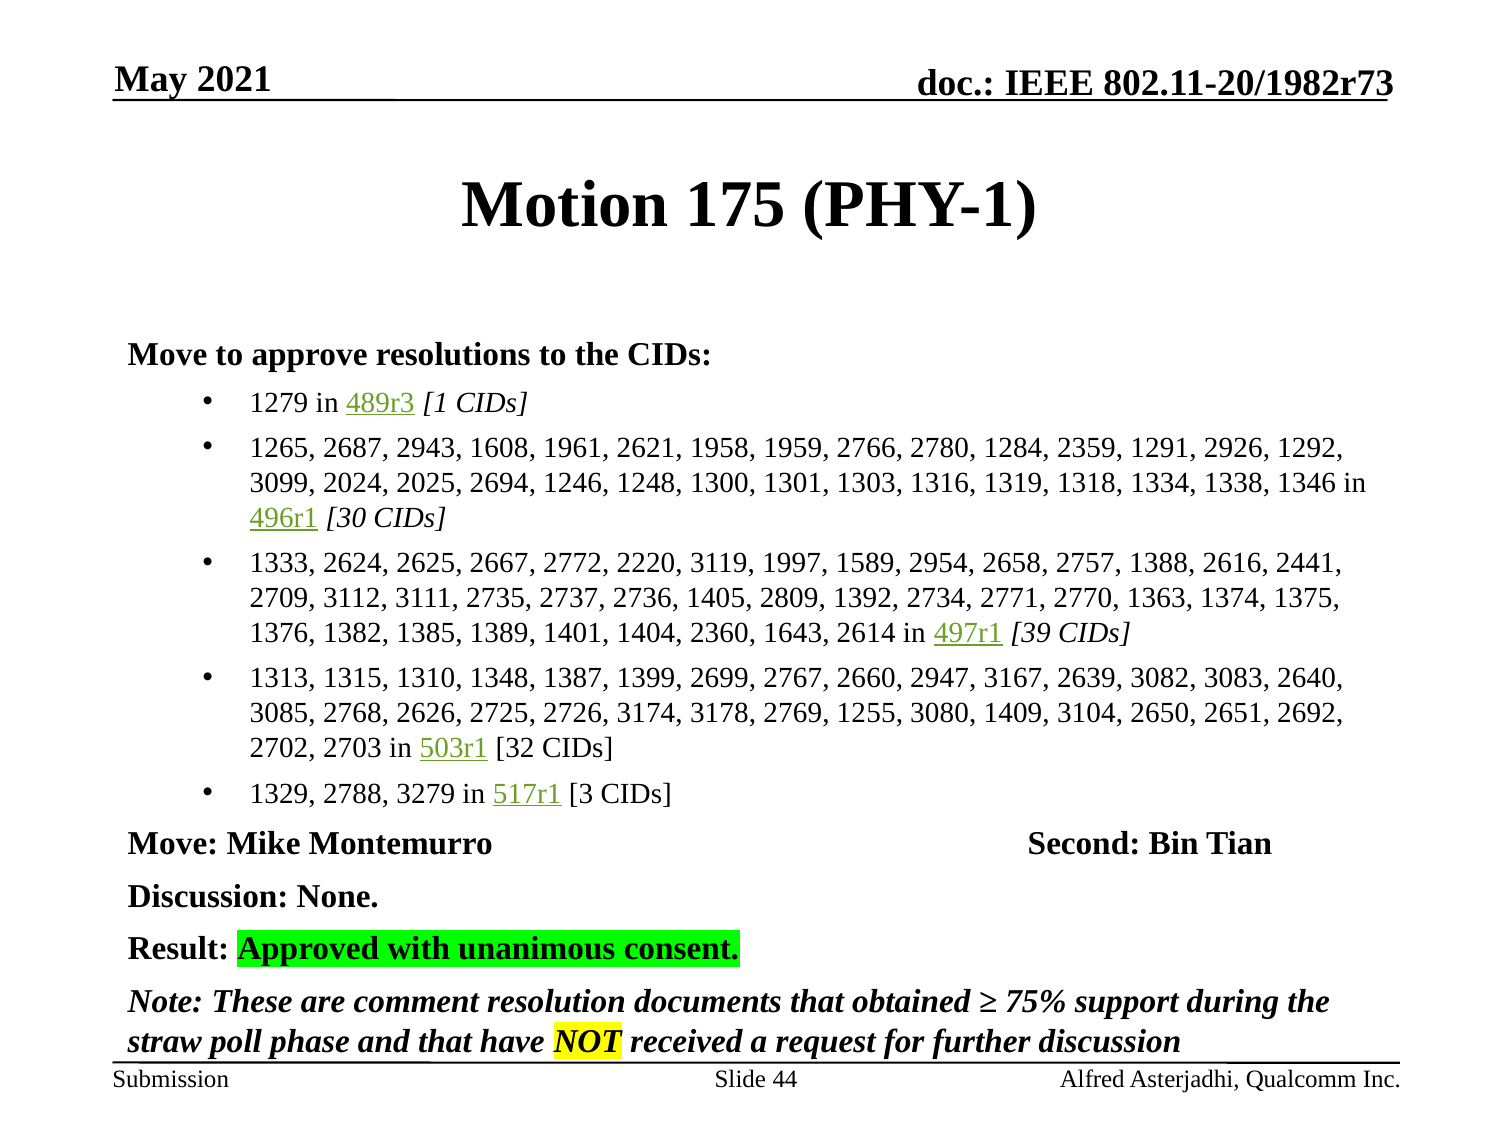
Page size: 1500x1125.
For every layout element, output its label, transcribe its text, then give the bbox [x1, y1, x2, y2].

title Motion 175 (PHY-1) [112, 112, 1388, 288]
slide_number Slide 44 [712, 1061, 800, 1123]
footer Alfred Asterjadhi, Qualcomm Inc. [878, 1061, 1402, 1093]
list Move to approve resolutions to the CIDs: 1279 in 489r3 [1 CIDs] 1265, 2687, 2943, 1608, 1961, 2621, 1958, 1959, 2766, 2780, 1284, 2359, 1291, 2926, 1292, 3099, 2024, 2025, 2694, 1246, 1248, 1300, 1301, 1303, 1316, 1319, 1318, 1334, 1338, 1346 in 496r1 [30 CIDs] 1333, 2624, 2625, 2667, 2772, 2220, 3119, 1997, 1589, 2954, 2658, 2757, 1388, 2616, 2441, 2709, 3112, 3111, 2735, 2737, 2736, 1405, 2809, 1392, 2734, 2771, 2770, 1363, 1374, 1375, 1376, 1382, 1385, 1389, 1401, 1404, 2360, 1643, 2614 in 497r1 [39 CIDs] 1313, 1315, 1310, 1348, 1387, 1399, 2699, 2767, 2660, 2947, 3167, 2639, 3082, 3083, 2640, 3085, 2768, 2626, 2725, 2726, 3174, 3178, 2769, 1255, 3080, 1409, 3104, 2650, 2651, 2692, 2702, 2703 in 503r1 [32 CIDs] 1329, 2788, 3279 in 517r1 [3 CIDs] Move: Mike Montemurro Second: Bin Tian Discussion: None. Result: Approved with unanimous consent. Note: These are comment resolution documents that obtained ≥ 75% support during the straw poll phase and that have NOT received a request for further discussion [112, 324, 1388, 1063]
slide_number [114, 54, 423, 100]
